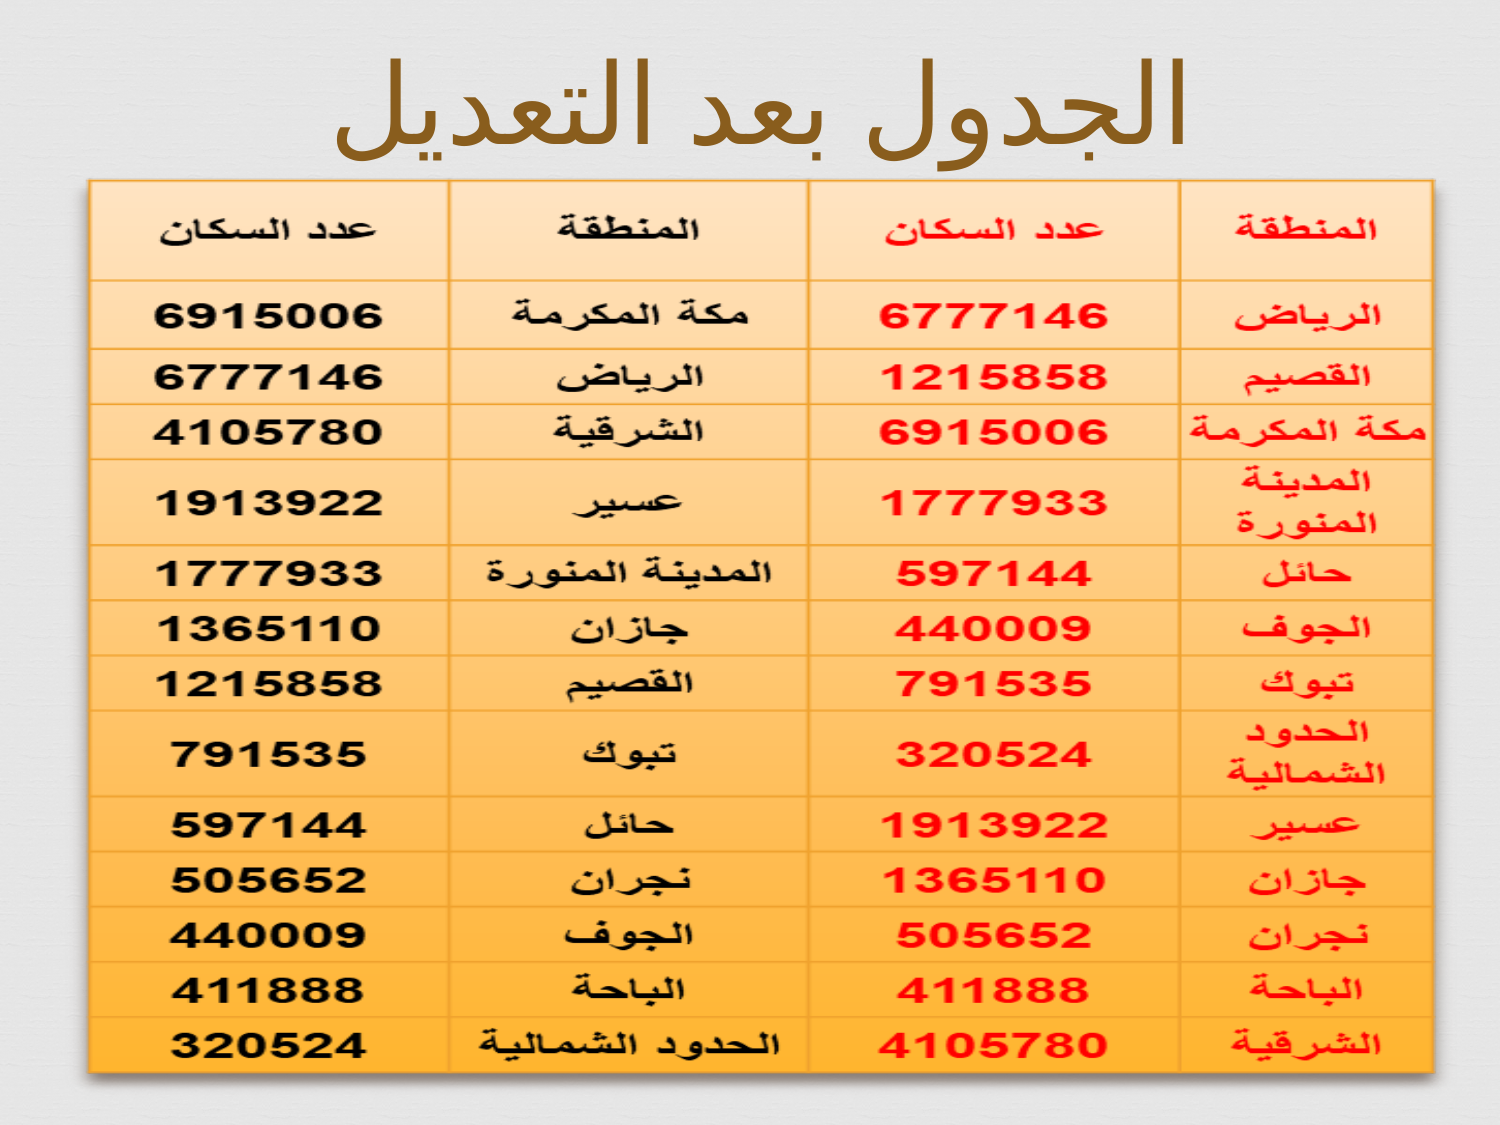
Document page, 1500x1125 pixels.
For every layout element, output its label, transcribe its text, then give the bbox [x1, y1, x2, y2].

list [61, 174, 1463, 1101]
title الجدول بعد التعديل [126, 24, 1399, 171]
